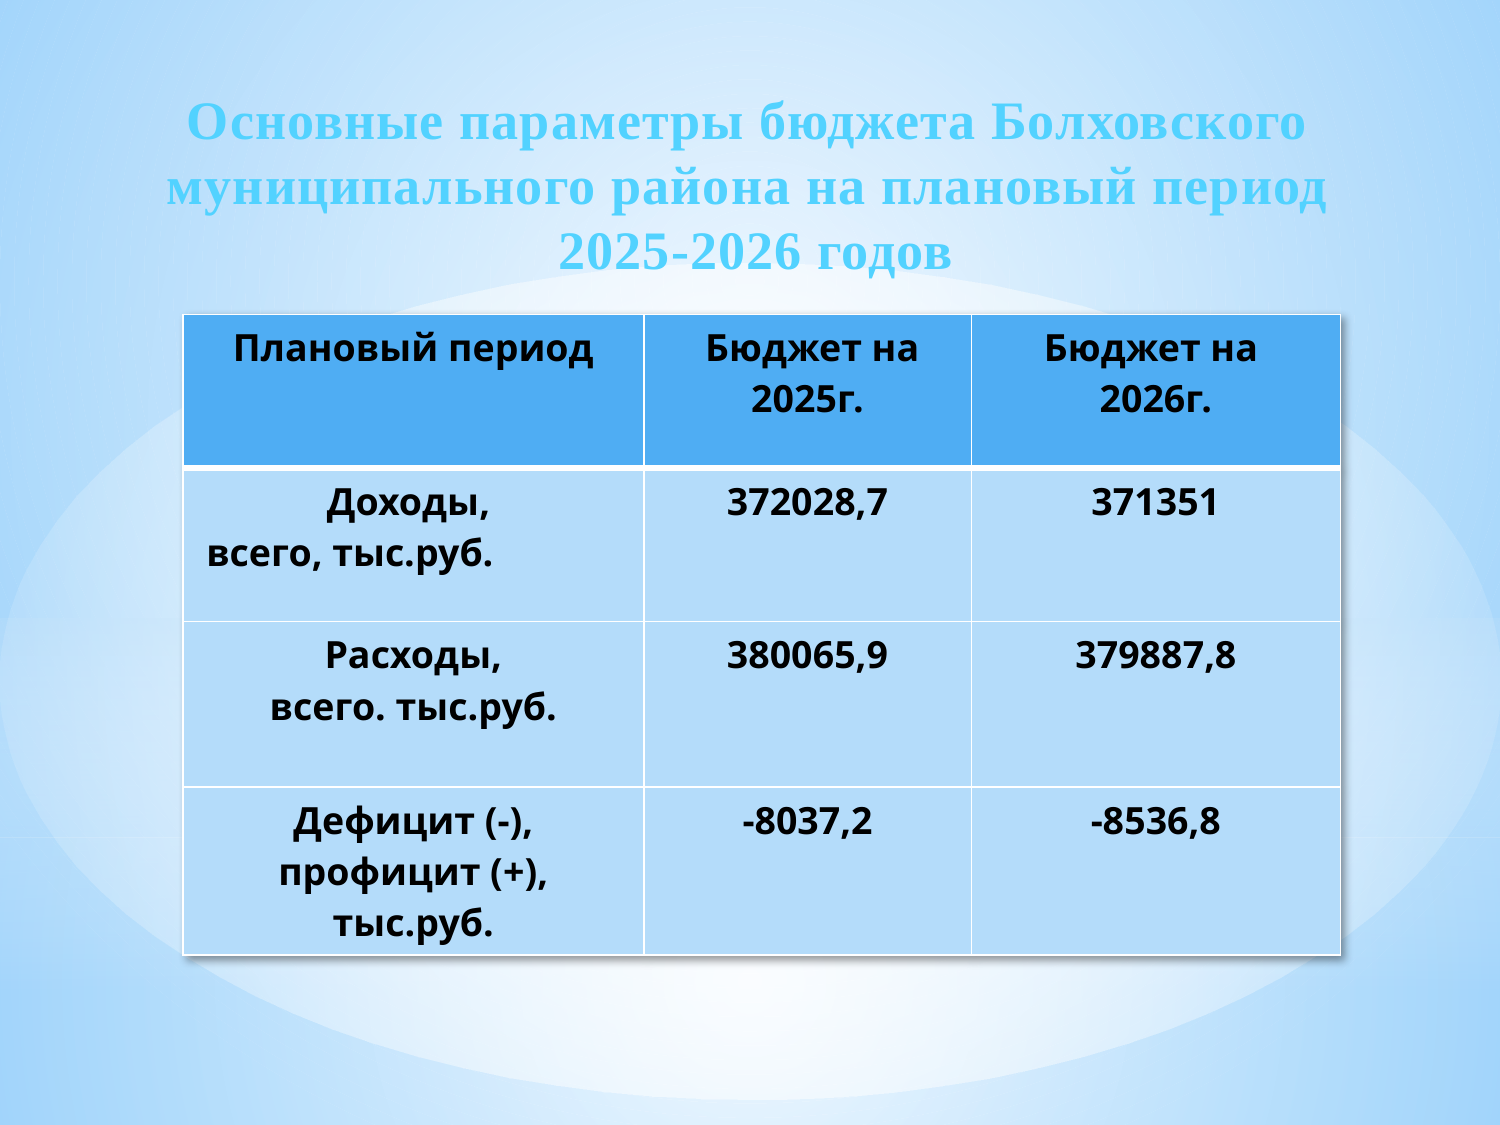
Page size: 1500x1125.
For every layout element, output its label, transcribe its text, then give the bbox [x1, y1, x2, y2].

table_cell 371351 [972, 471, 1340, 621]
table_cell 380065,9 [645, 622, 971, 786]
table_header Бюджет на 2026г. [972, 315, 1340, 465]
title Основные параметры бюджета Болховского муниципального района на плановый период 2025-2026 годов [100, 78, 1412, 289]
table_header Плановый период [184, 315, 643, 465]
table_cell 372028,7 [645, 471, 971, 621]
table_cell -8037,2 [645, 788, 971, 954]
table_cell Дефицит (-), профицит (+), тыс.руб. [184, 788, 643, 954]
table_cell -8536,8 [972, 788, 1340, 954]
table_cell Расходы, всего. тыс.руб. [184, 622, 643, 786]
table_header Бюджет на 2025г. [645, 315, 971, 465]
table_cell 379887,8 [972, 622, 1340, 786]
table_cell Доходы, всего, тыс.руб. [184, 471, 643, 621]
